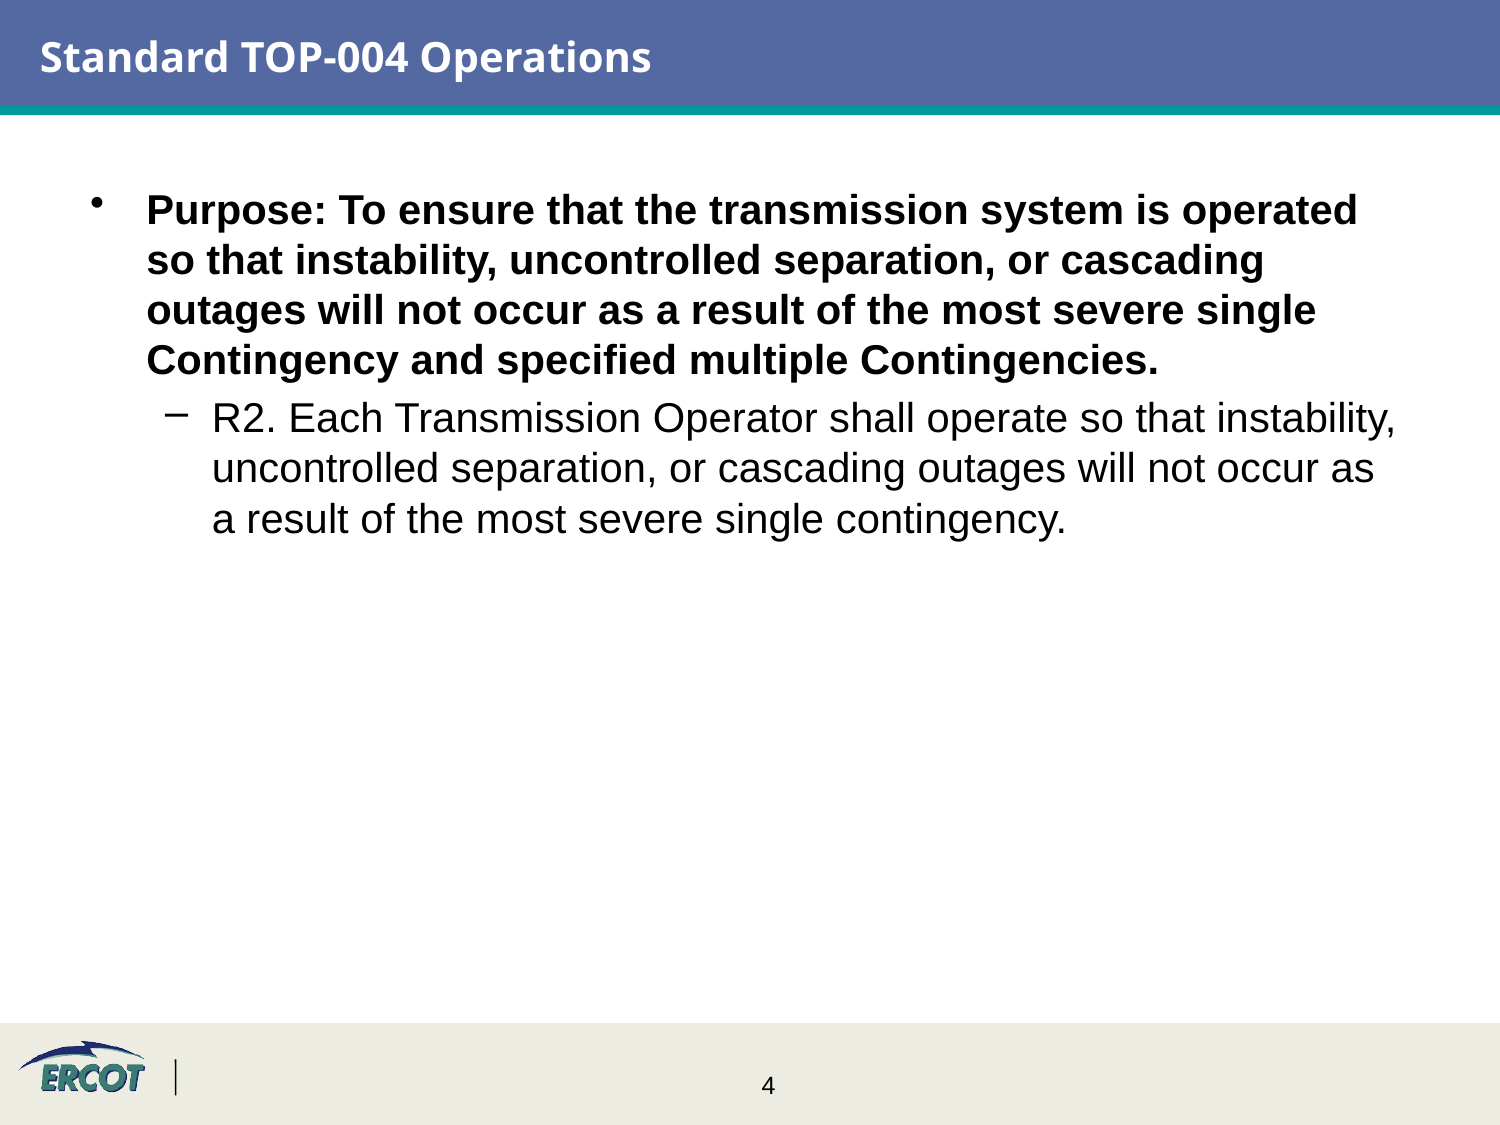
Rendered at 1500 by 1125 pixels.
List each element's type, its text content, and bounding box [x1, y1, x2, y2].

picture [10, 1031, 151, 1111]
list Purpose: To ensure that the transmission system is operated so that instability, uncontrolled separation, or cascading outages will not occur as a result of the most severe single Contingency and specified multiple Contingencies. R2. Each Transmission Operator shall operate so that instability, uncontrolled separation, or cascading outages will not occur as a result of the most severe single contingency. [74, 174, 1426, 951]
title Standard TOP-004 Operations [24, 0, 1451, 113]
